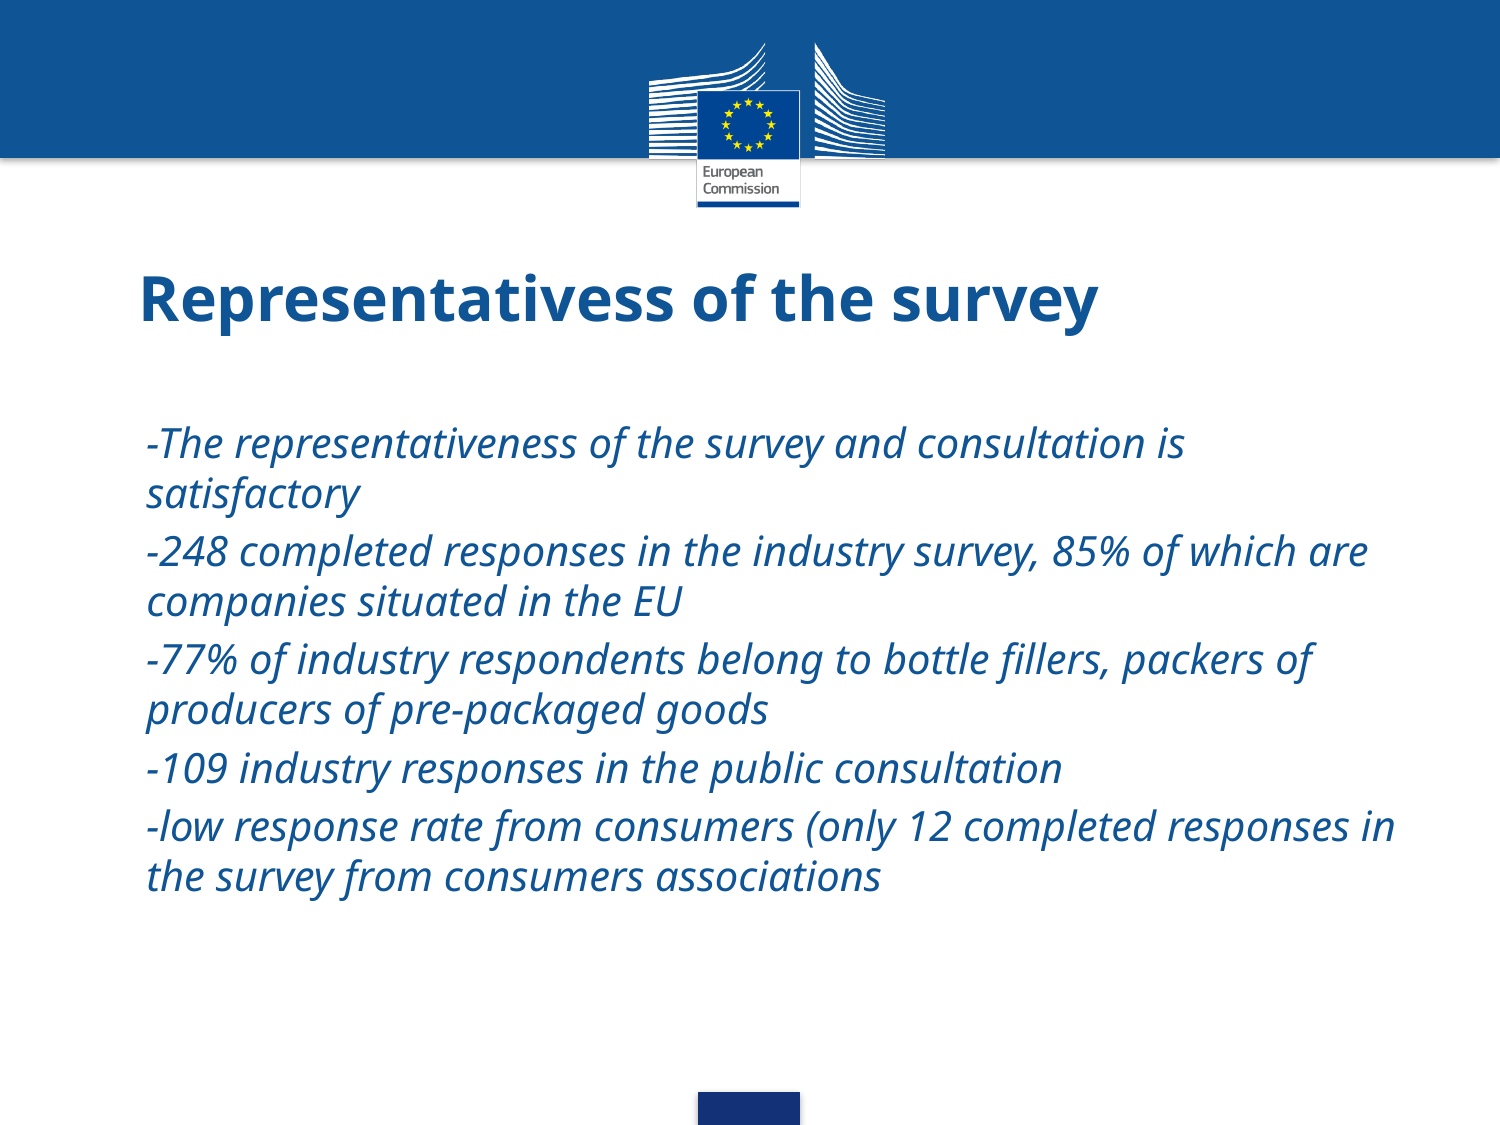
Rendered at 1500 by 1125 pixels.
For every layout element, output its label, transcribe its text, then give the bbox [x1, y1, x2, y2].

picture [649, 42, 885, 208]
list -The representativeness of the survey and consultation is satisfactory -248 completed responses in the industry survey, 85% of which are companies situated in the EU -77% of industry respondents belong to bottle fillers, packers of producers of pre-packaged goods -109 industry responses in the public consultation -low response rate from consumers (only 12 completed responses in the survey from consumers associations [75, 408, 1425, 988]
title Representativess of the survey [64, 219, 1415, 374]
